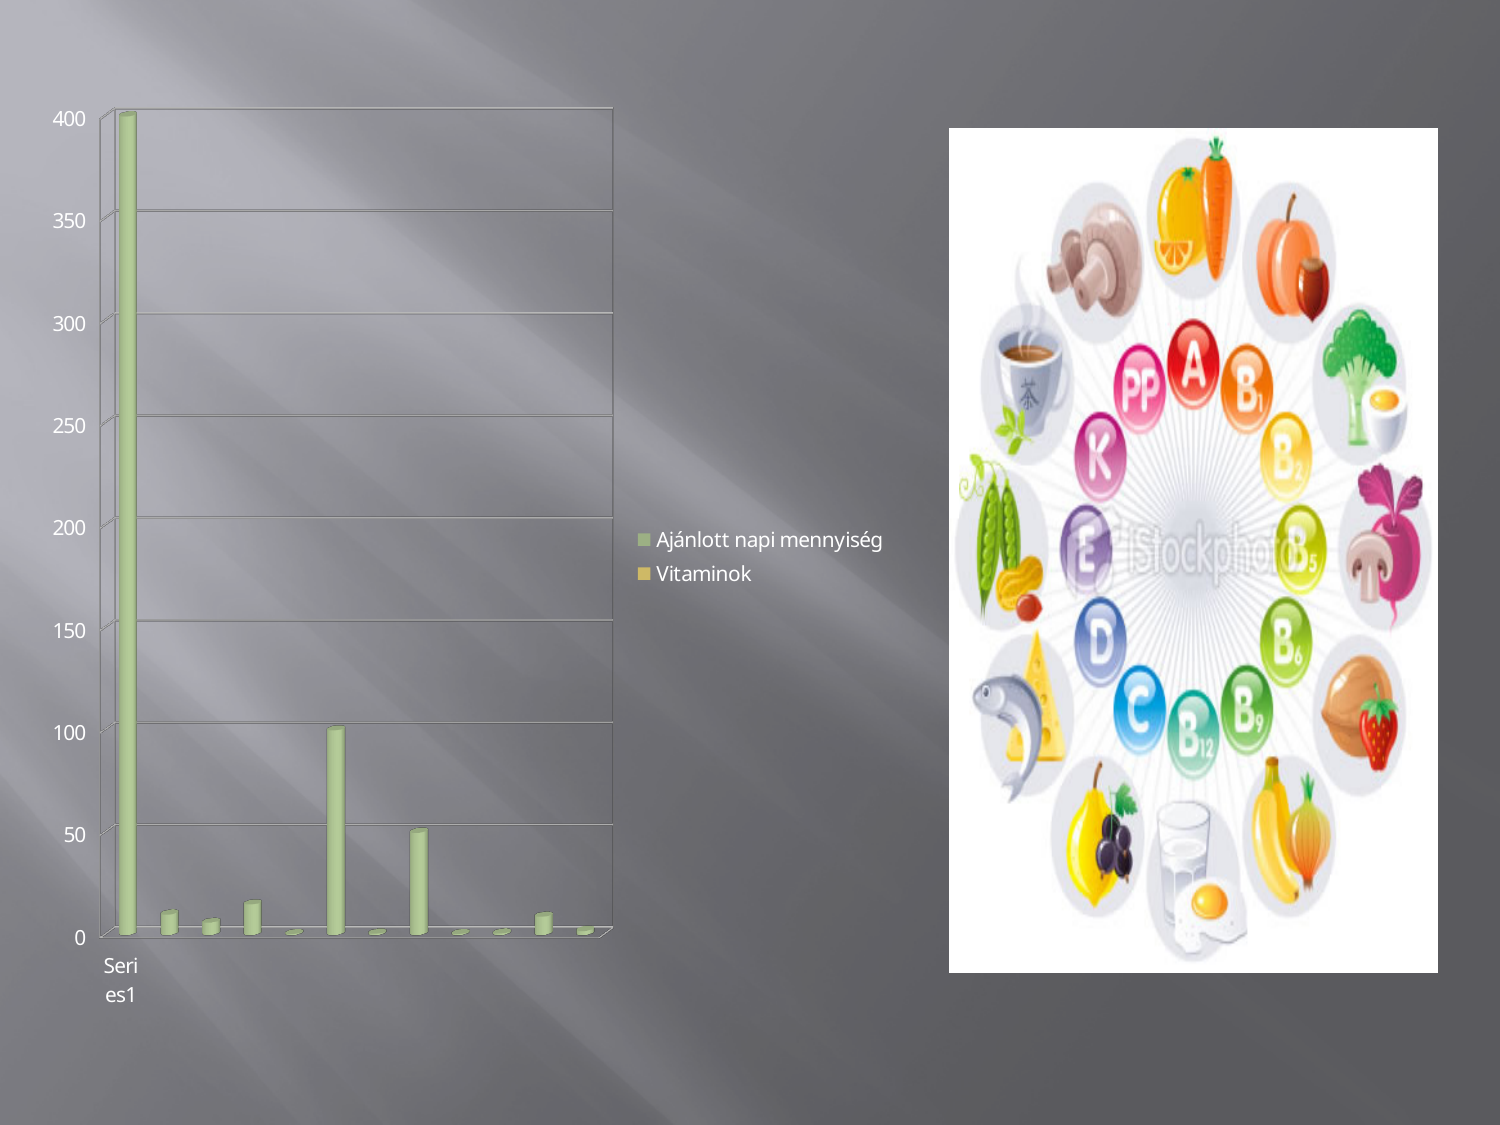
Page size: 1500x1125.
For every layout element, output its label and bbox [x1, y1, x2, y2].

chart [34, 81, 903, 1032]
picture [948, 128, 1438, 973]
